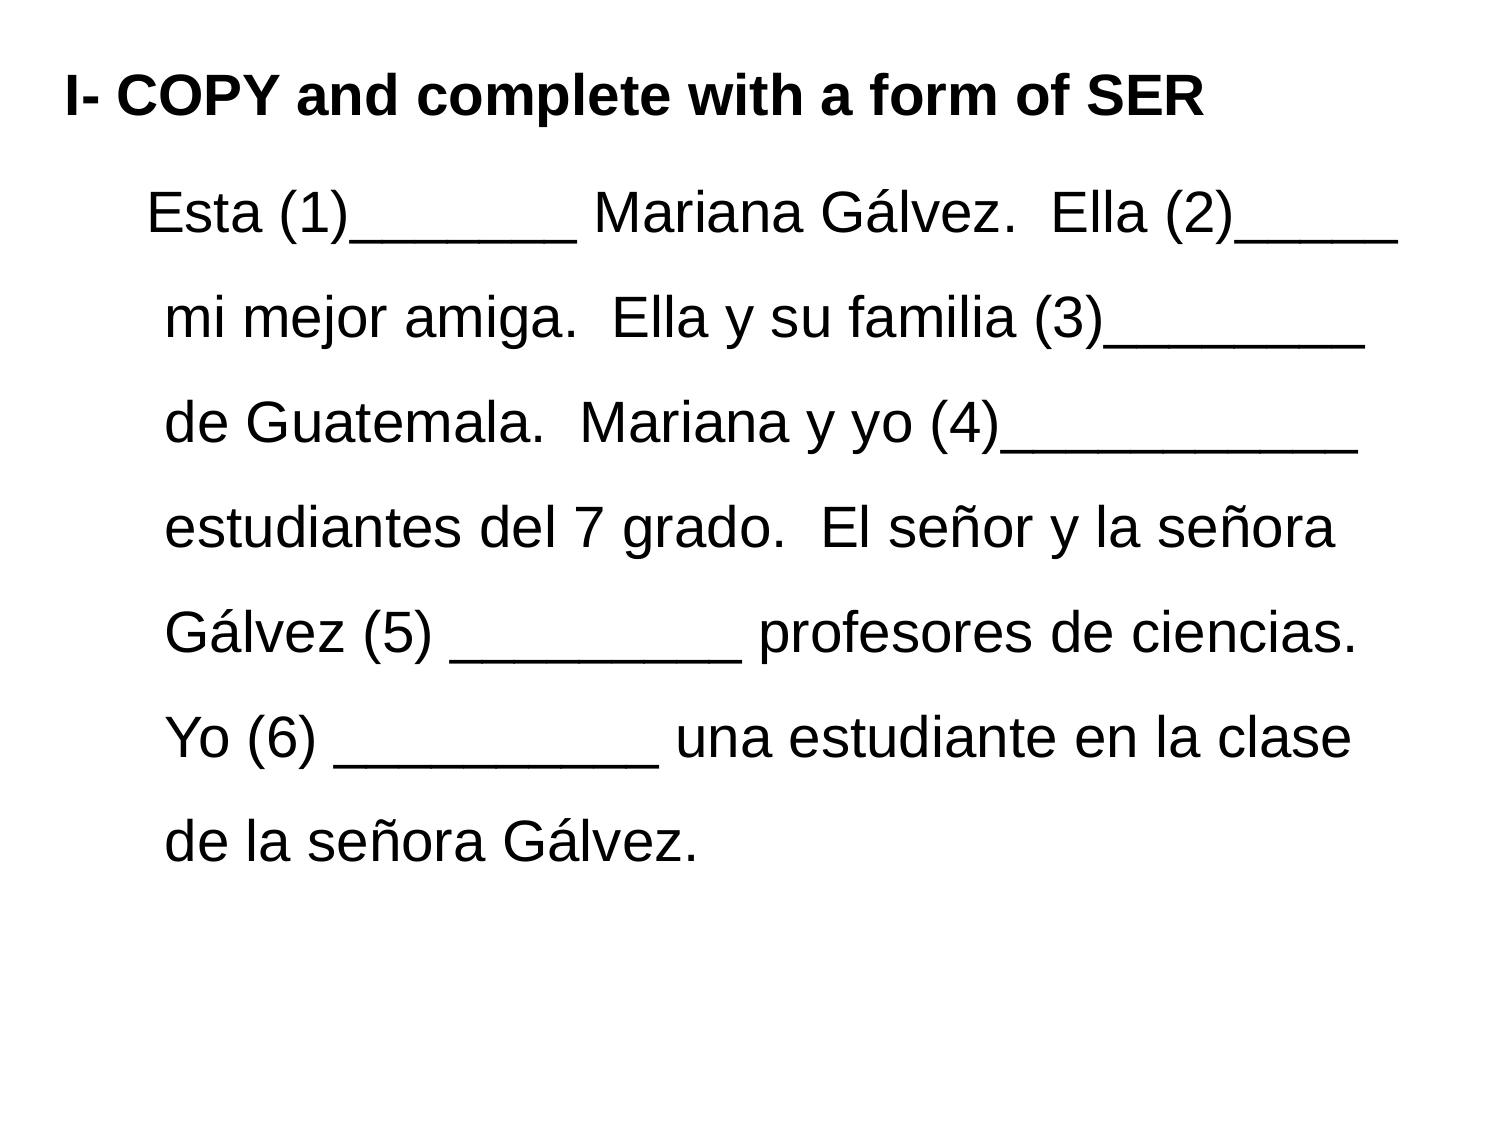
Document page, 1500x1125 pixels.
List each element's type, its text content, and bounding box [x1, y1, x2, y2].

text_box I- COPY and complete with a form of SER Esta (1)_______ Mariana Gálvez. Ella (2)_____ mi mejor amiga. Ella y su familia (3)________ de Guatemala. Mariana y yo (4)___________ estudiantes del 7 grado. El señor y la señora Gálvez (5) _________ profesores de ciencias. Yo (6) __________ una estudiante en la clase de la señora Gálvez. [50, 49, 1450, 1005]
